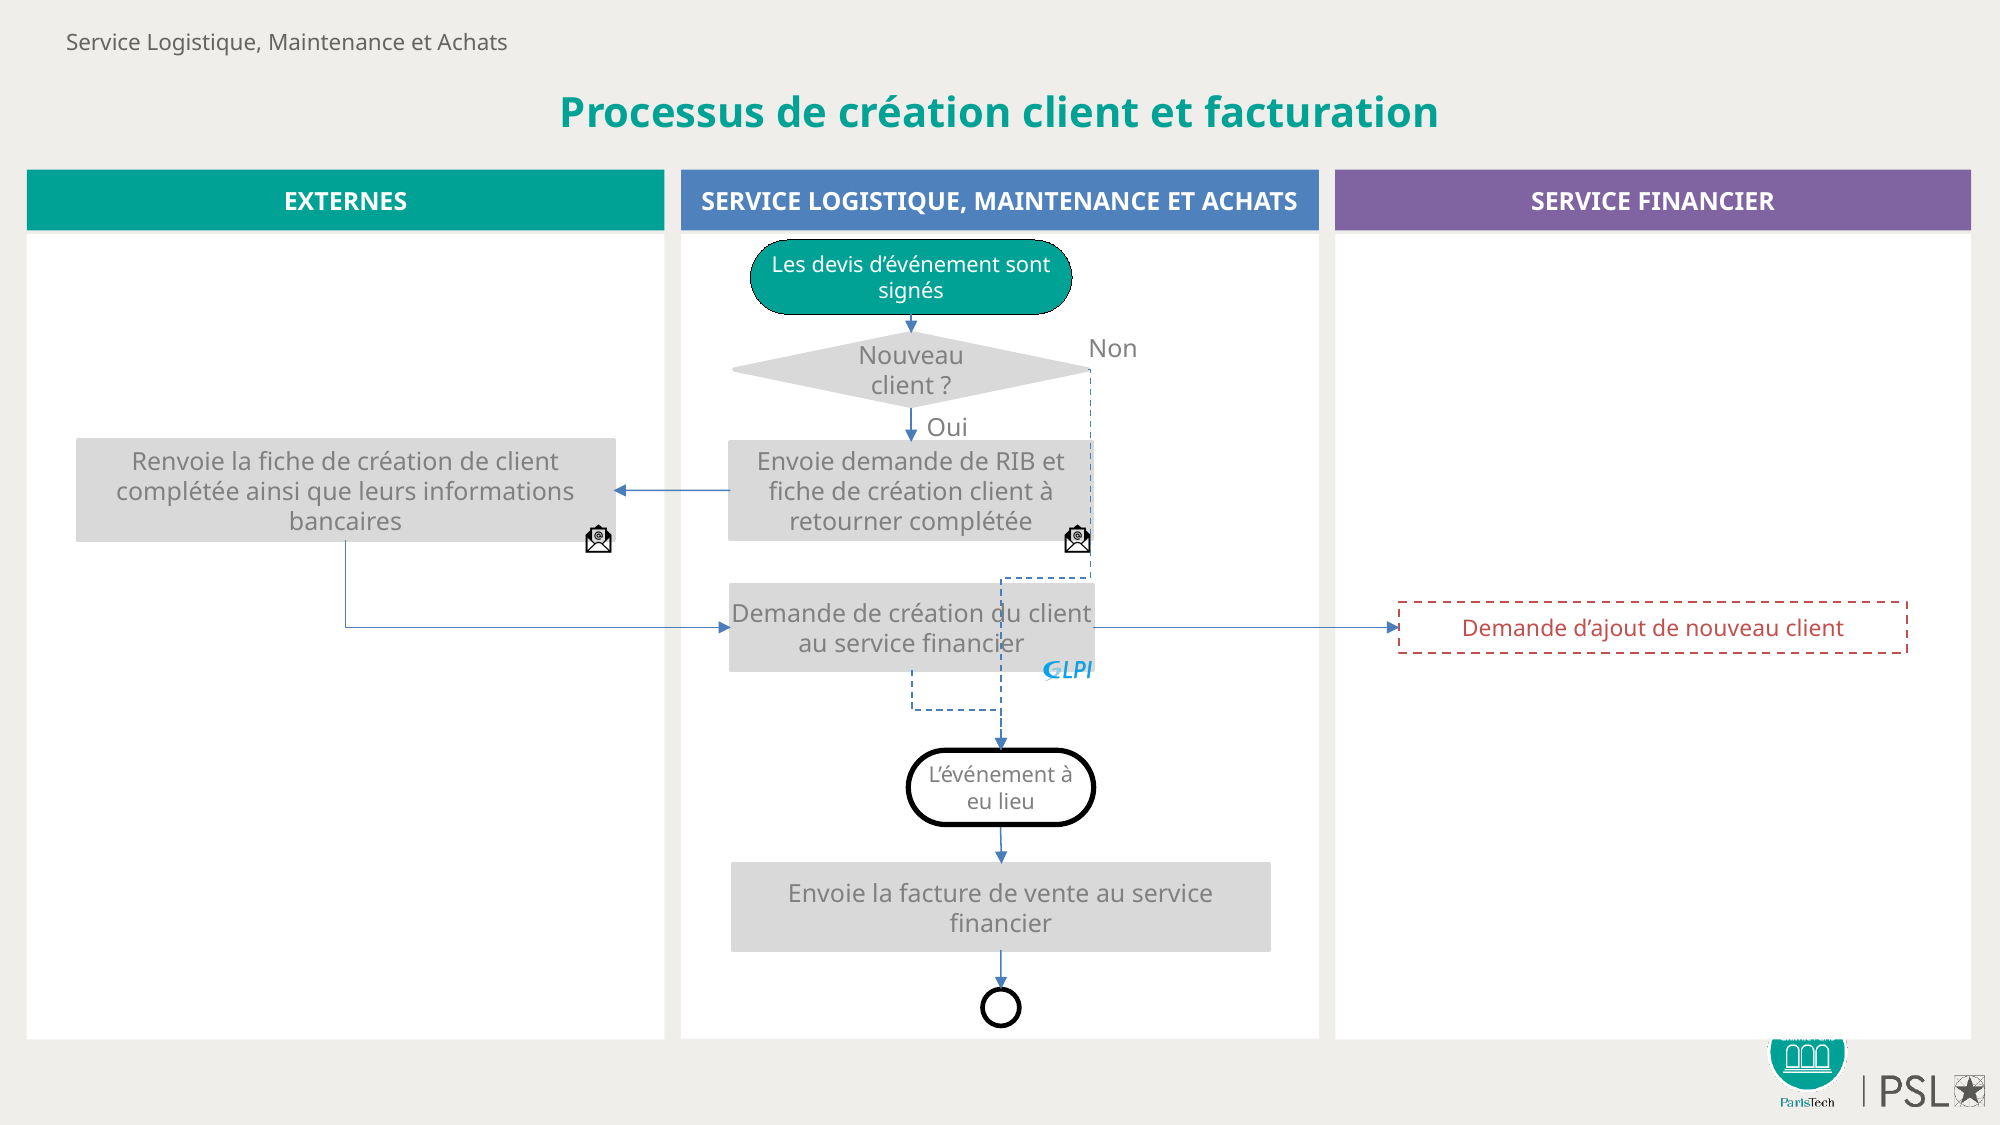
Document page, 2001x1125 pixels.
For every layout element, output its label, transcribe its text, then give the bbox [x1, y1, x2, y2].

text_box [1334, 169, 1972, 1040]
picture [1089, 523, 1093, 554]
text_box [1090, 526, 1095, 660]
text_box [916, 665, 997, 755]
picture [1089, 660, 1093, 682]
list Service Logistique, Maintenance et Achats [50, 19, 1047, 55]
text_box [1000, 369, 1089, 751]
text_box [26, 169, 665, 1040]
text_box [680, 169, 1320, 1039]
picture [1767, 1011, 1985, 1107]
picture [583, 523, 614, 554]
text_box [494, 390, 582, 777]
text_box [997, 829, 1004, 867]
text_box Accueille le nouvel agent (visite de l’école) [916, 751, 1088, 759]
title Processus de création client et facturation [149, 75, 1851, 147]
